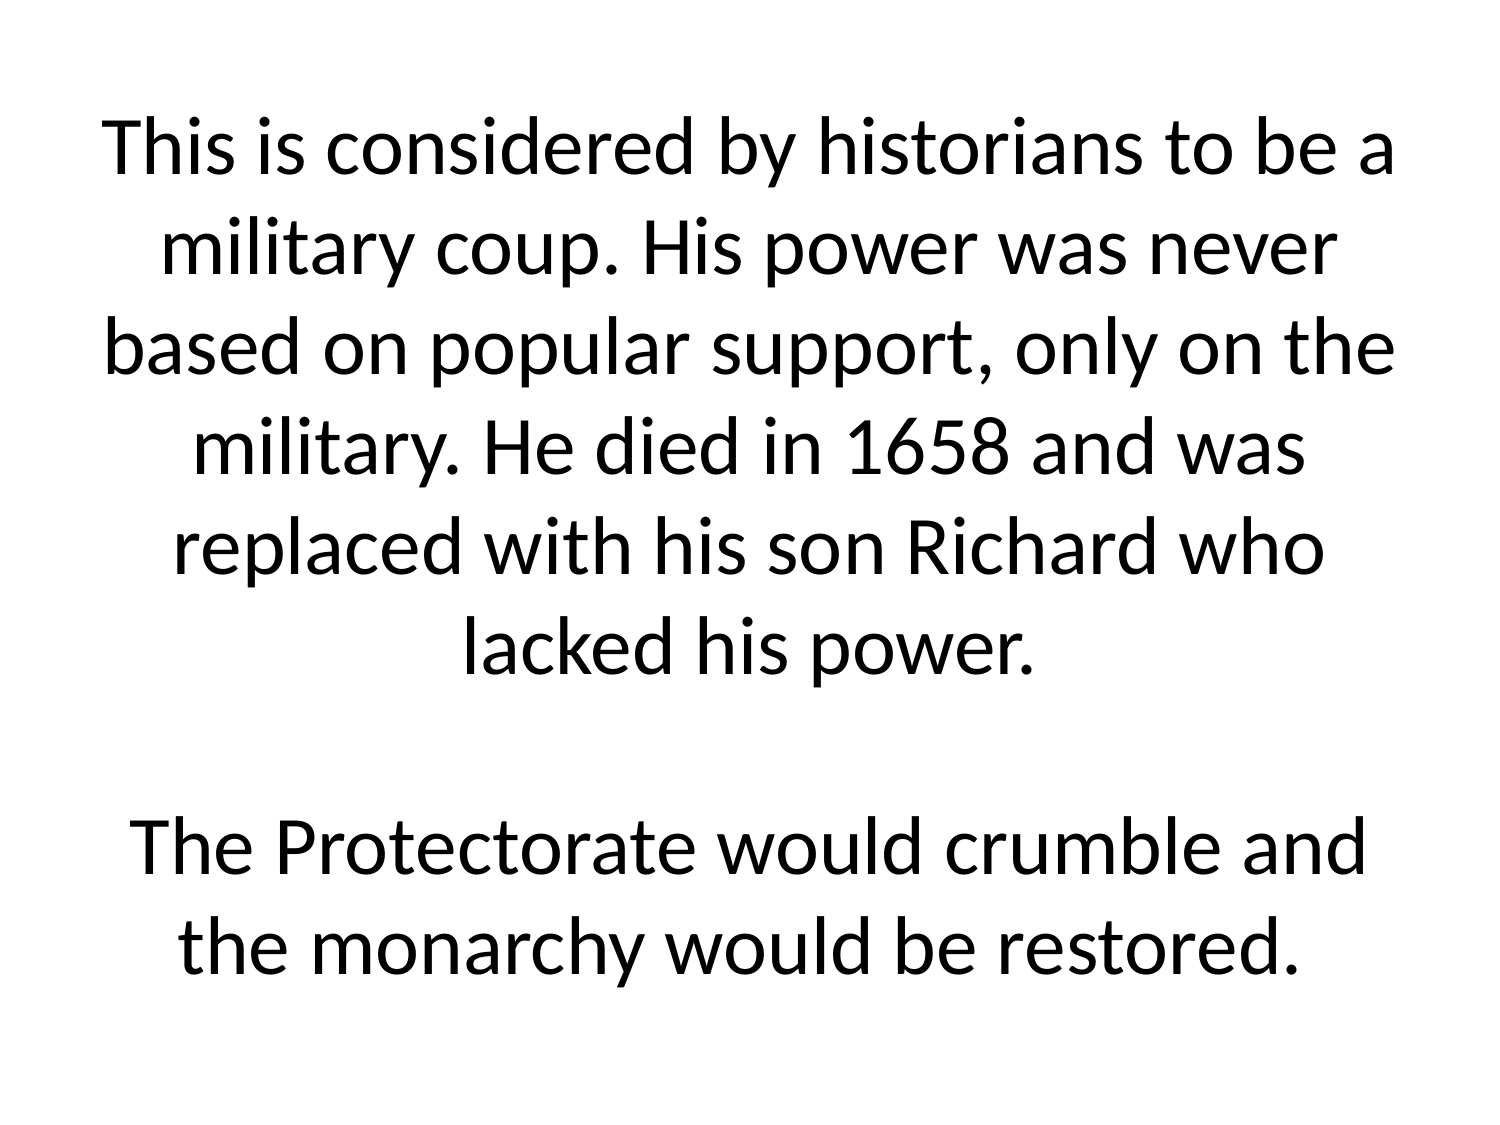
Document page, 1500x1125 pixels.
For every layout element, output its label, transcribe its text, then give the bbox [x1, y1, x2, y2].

title This is considered by historians to be a military coup. His power was never based on popular support, only on the military. He died in 1658 and was replaced with his son Richard who lacked his power. The Protectorate would crumble and the monarchy would be restored. [74, 44, 1426, 1038]
